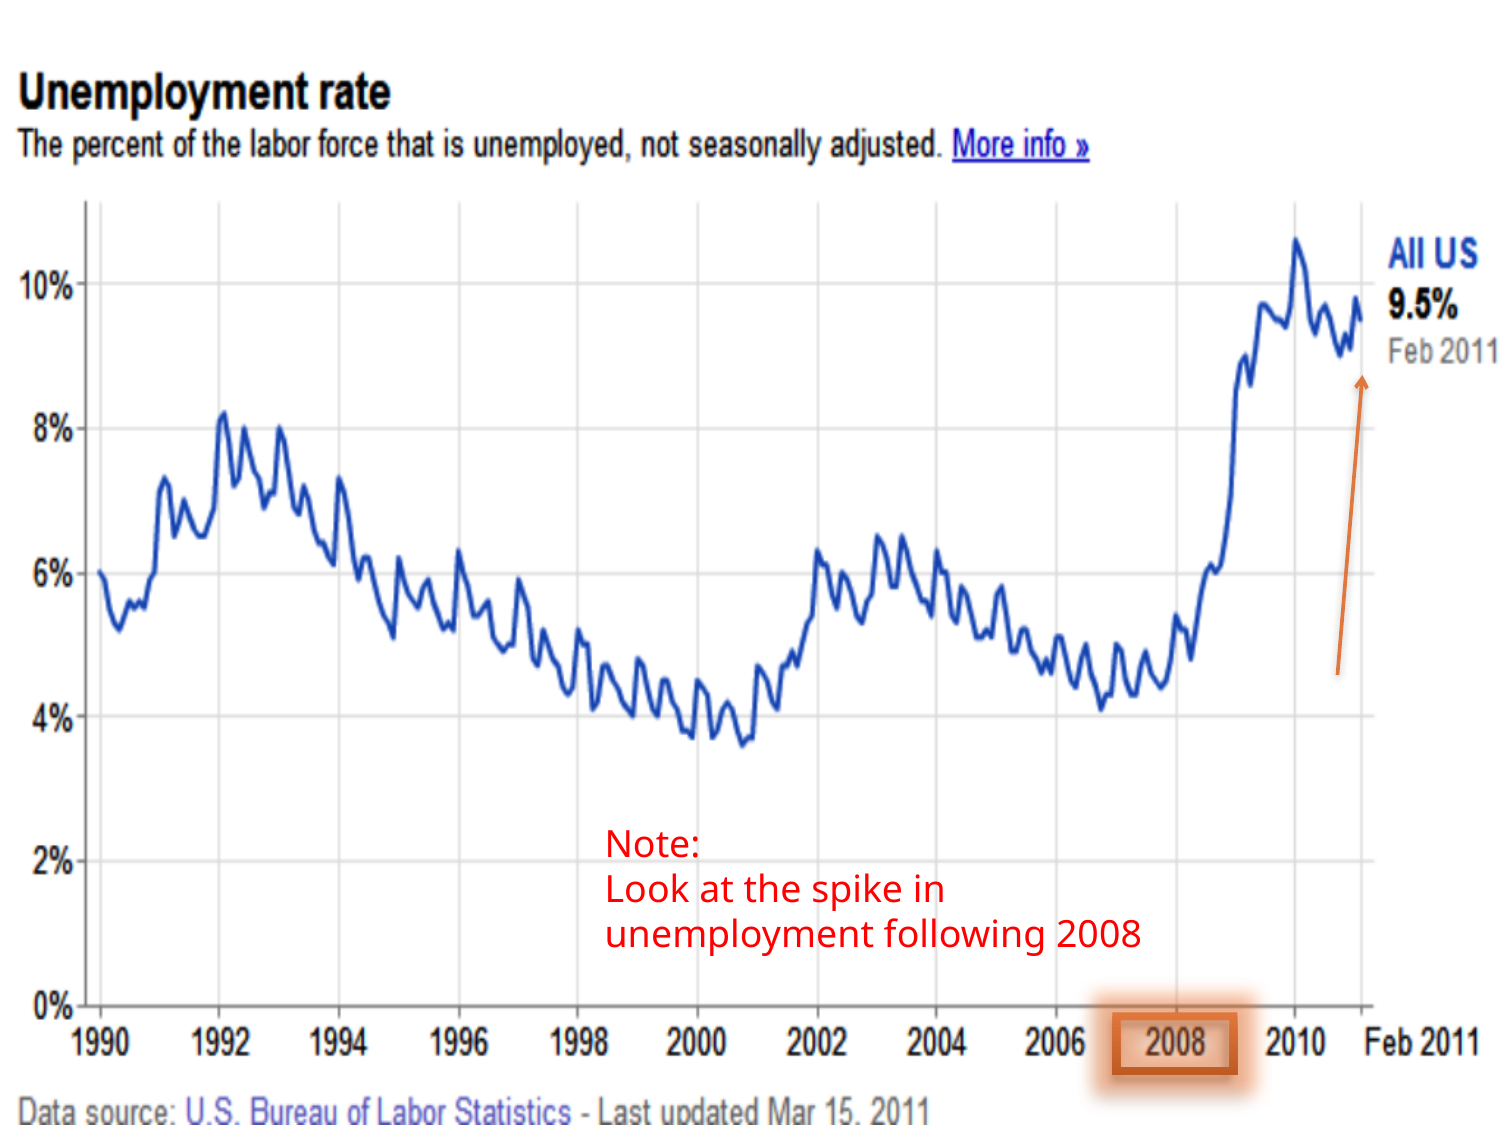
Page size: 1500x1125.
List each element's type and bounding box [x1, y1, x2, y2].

text_box [1337, 374, 1363, 676]
list [0, 0, 1500, 1125]
